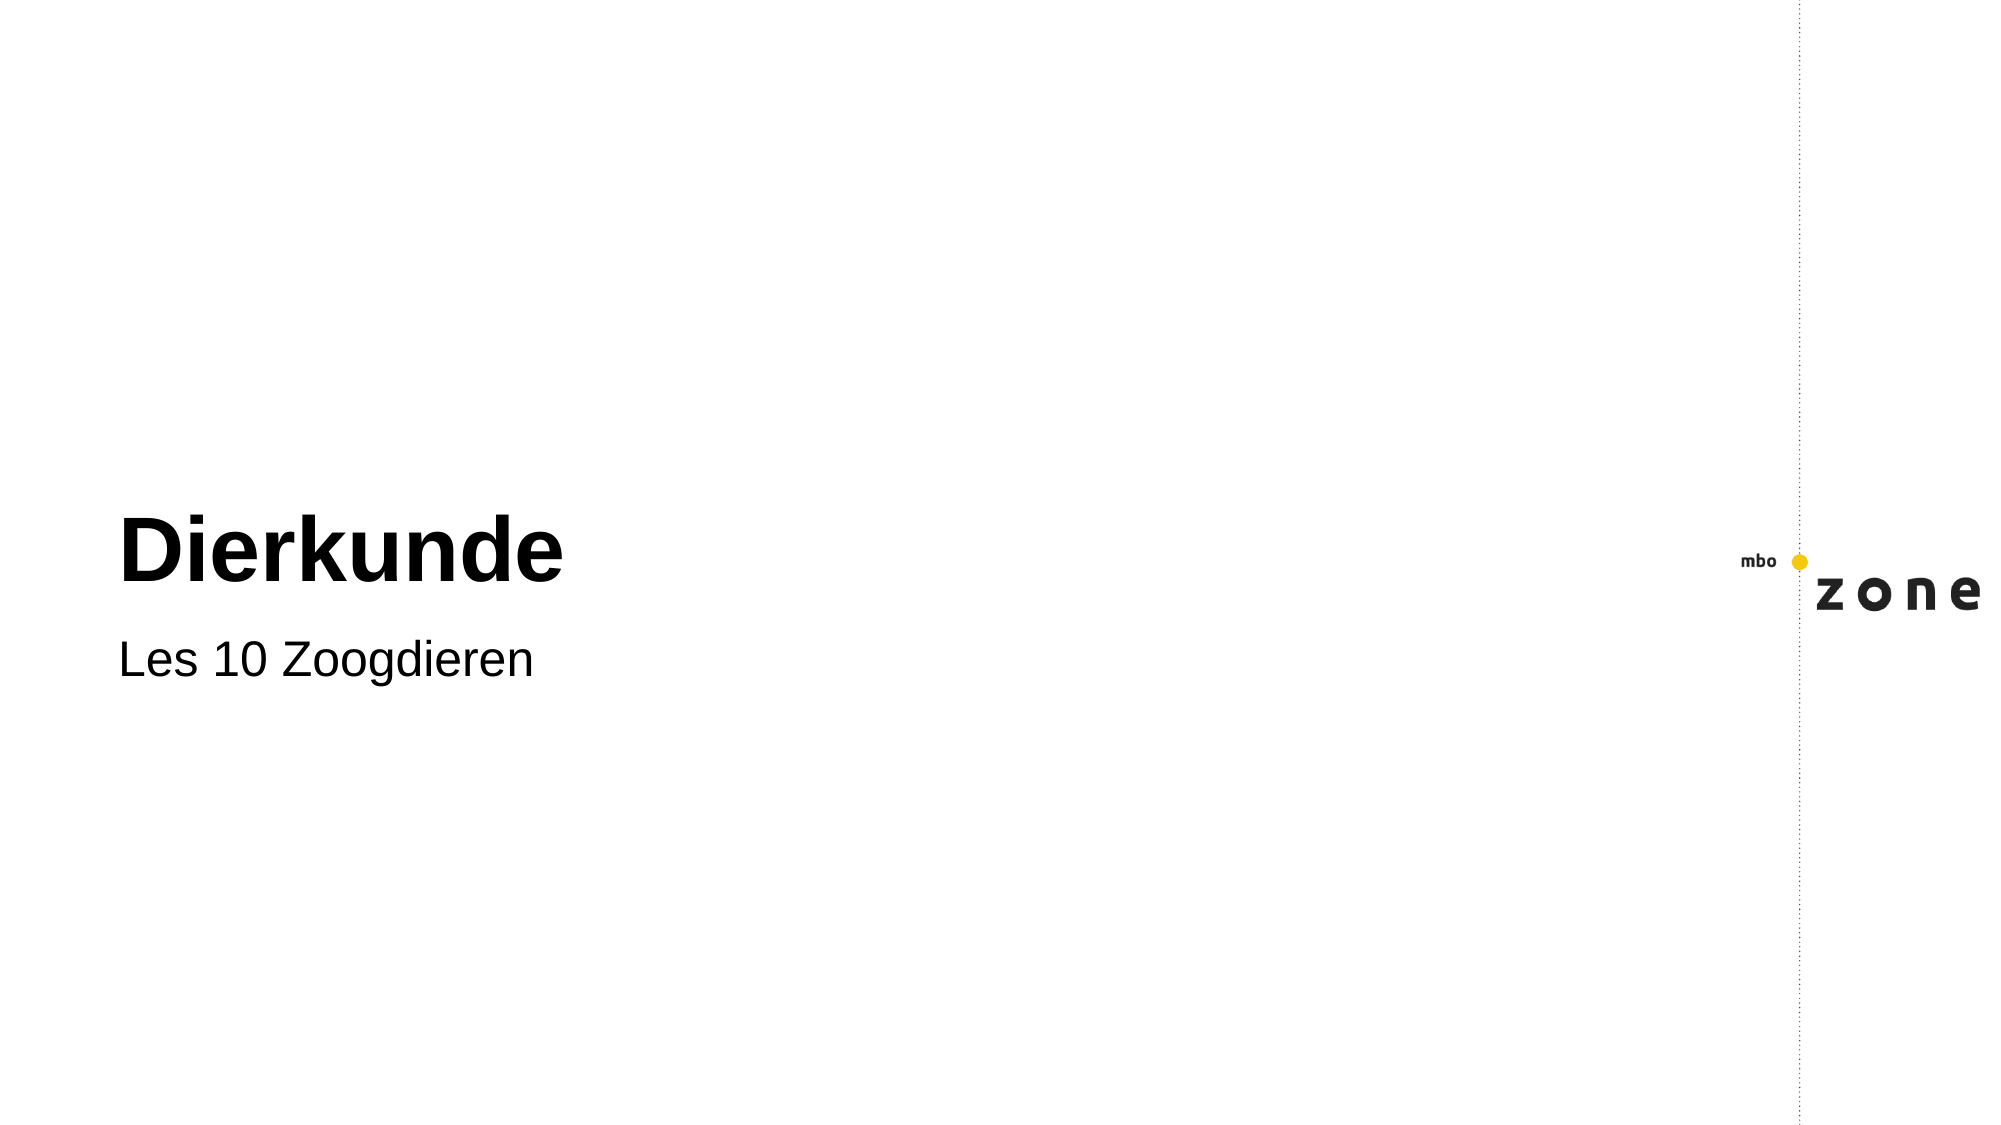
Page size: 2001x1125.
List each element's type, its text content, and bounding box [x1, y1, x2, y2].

title Dierkunde [118, 501, 1477, 621]
picture [1596, 0, 2001, 1125]
subtitle Les 10 Zoogdieren [118, 625, 1477, 745]
